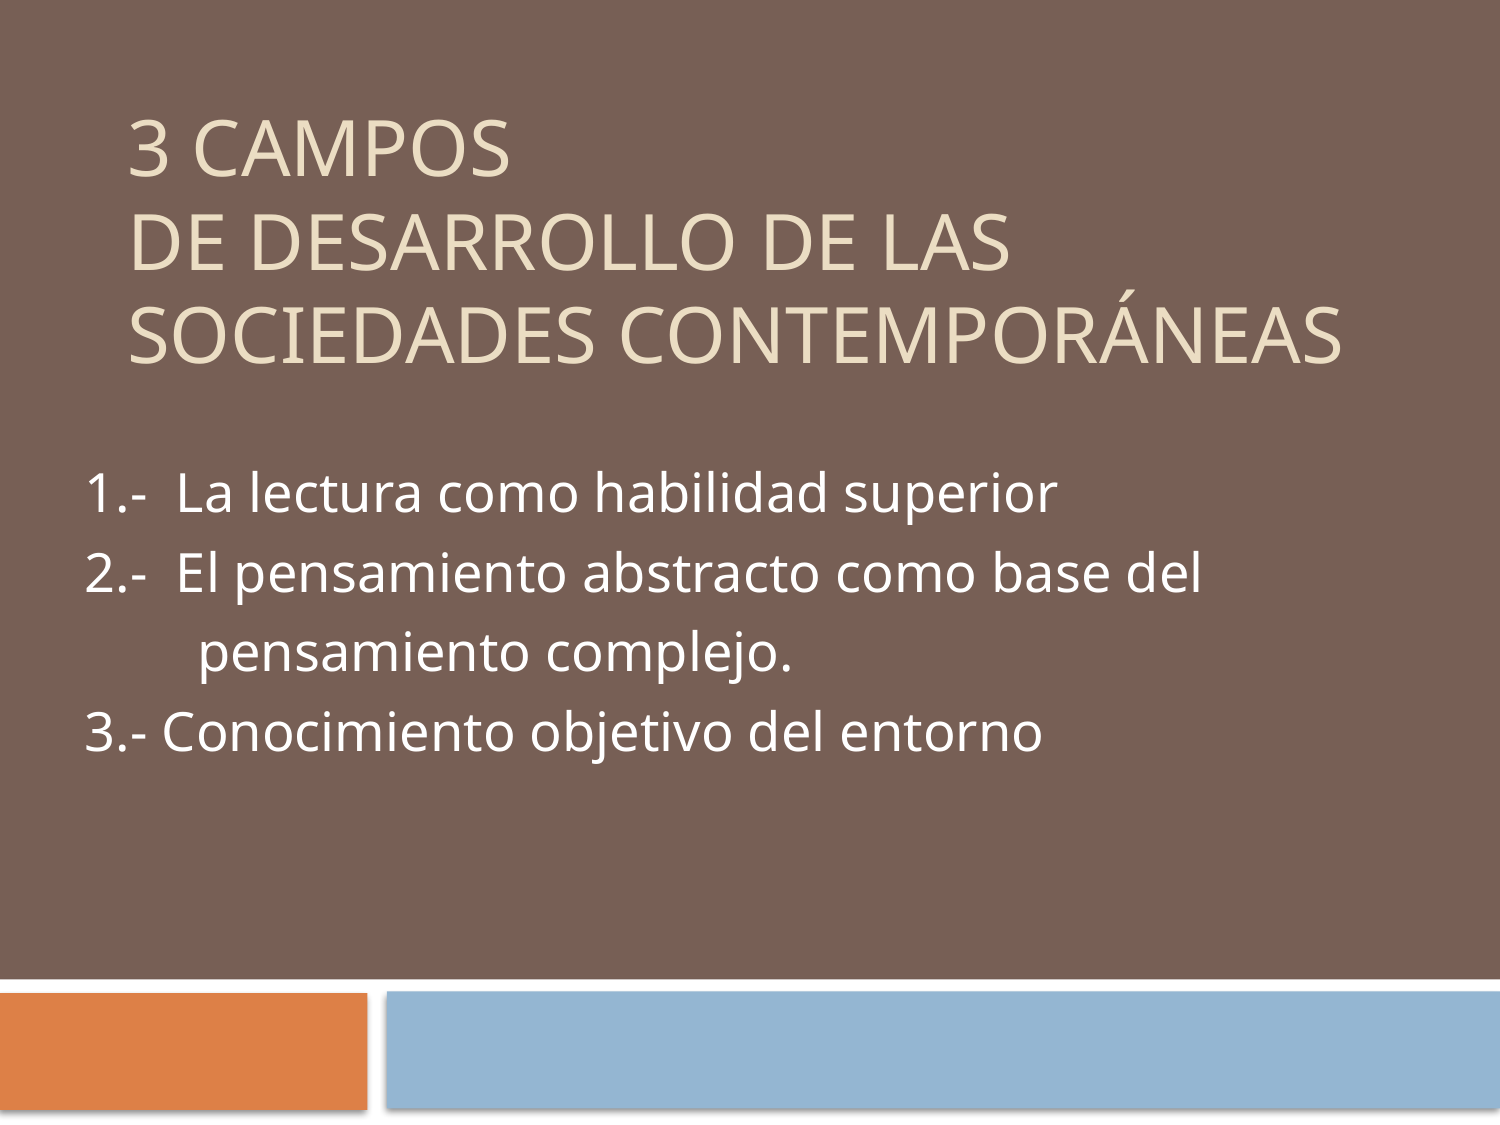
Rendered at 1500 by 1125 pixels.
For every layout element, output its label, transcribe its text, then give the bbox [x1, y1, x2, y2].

subtitle 1.- La lectura como habilidad superior 2.- El pensamiento abstracto como base del pensamiento complejo. 3.- Conocimiento objetivo del entorno [70, 375, 1407, 925]
title 3 campos de desarrollo de las sociedades contemporáneas [112, 46, 1388, 375]
